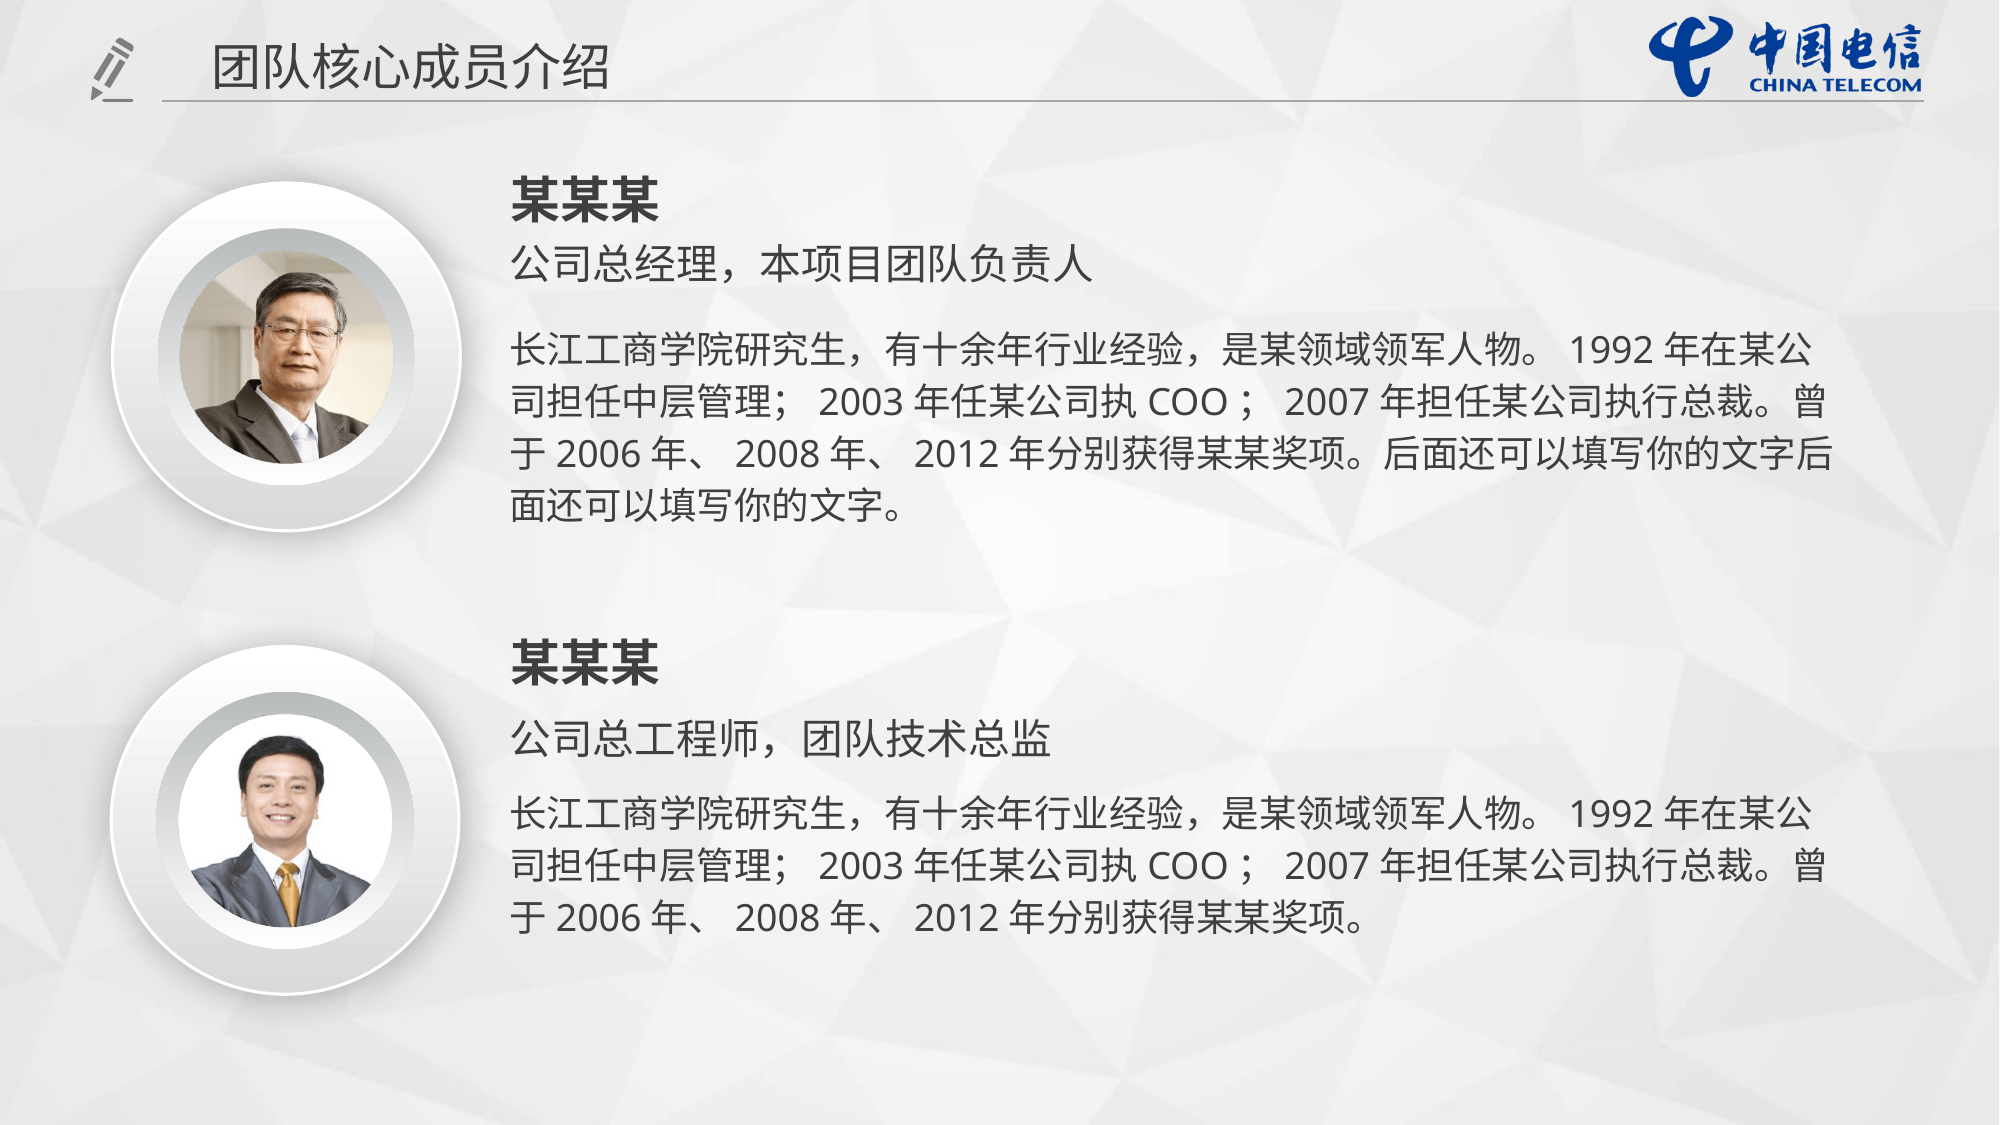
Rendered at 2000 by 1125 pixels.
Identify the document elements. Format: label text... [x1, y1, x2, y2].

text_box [112, 182, 461, 531]
picture [0, 0, 2000, 1125]
text_box [102, 98, 134, 102]
text_box [90, 86, 104, 101]
text_box [93, 52, 115, 82]
text_box 公司总工程师，团队技术总监 [494, 705, 1674, 770]
text_box 长江工商学院研究生，有十余年行业经验，是某领域领军人物。1992年在某公司担任中层管理；2003年任某公司执COO；2007年担任某公司执行总裁。曾于2006年、2008年、2012年分别获得某某奖项。后面还可以填写你的文字后面还可以填写你的文字。 [494, 311, 1863, 535]
text_box [115, 37, 134, 52]
text_box 长江工商学院研究生，有十余年行业经验，是某领域领军人物。1992年在某公司担任中层管理；2003年任某公司执COO；2007年担任某公司执行总裁。曾于2006年、2008年、2012年分别获得某某奖项。 [494, 775, 1863, 947]
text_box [110, 646, 460, 995]
text_box [104, 59, 126, 89]
text_box 团队核心成员介绍 [196, 28, 627, 100]
text_box [110, 45, 130, 59]
text_box 某某某 [495, 624, 749, 699]
text_box 公司总经理，本项目团队负责人 [494, 230, 1674, 295]
text_box 某某某 [495, 160, 749, 236]
